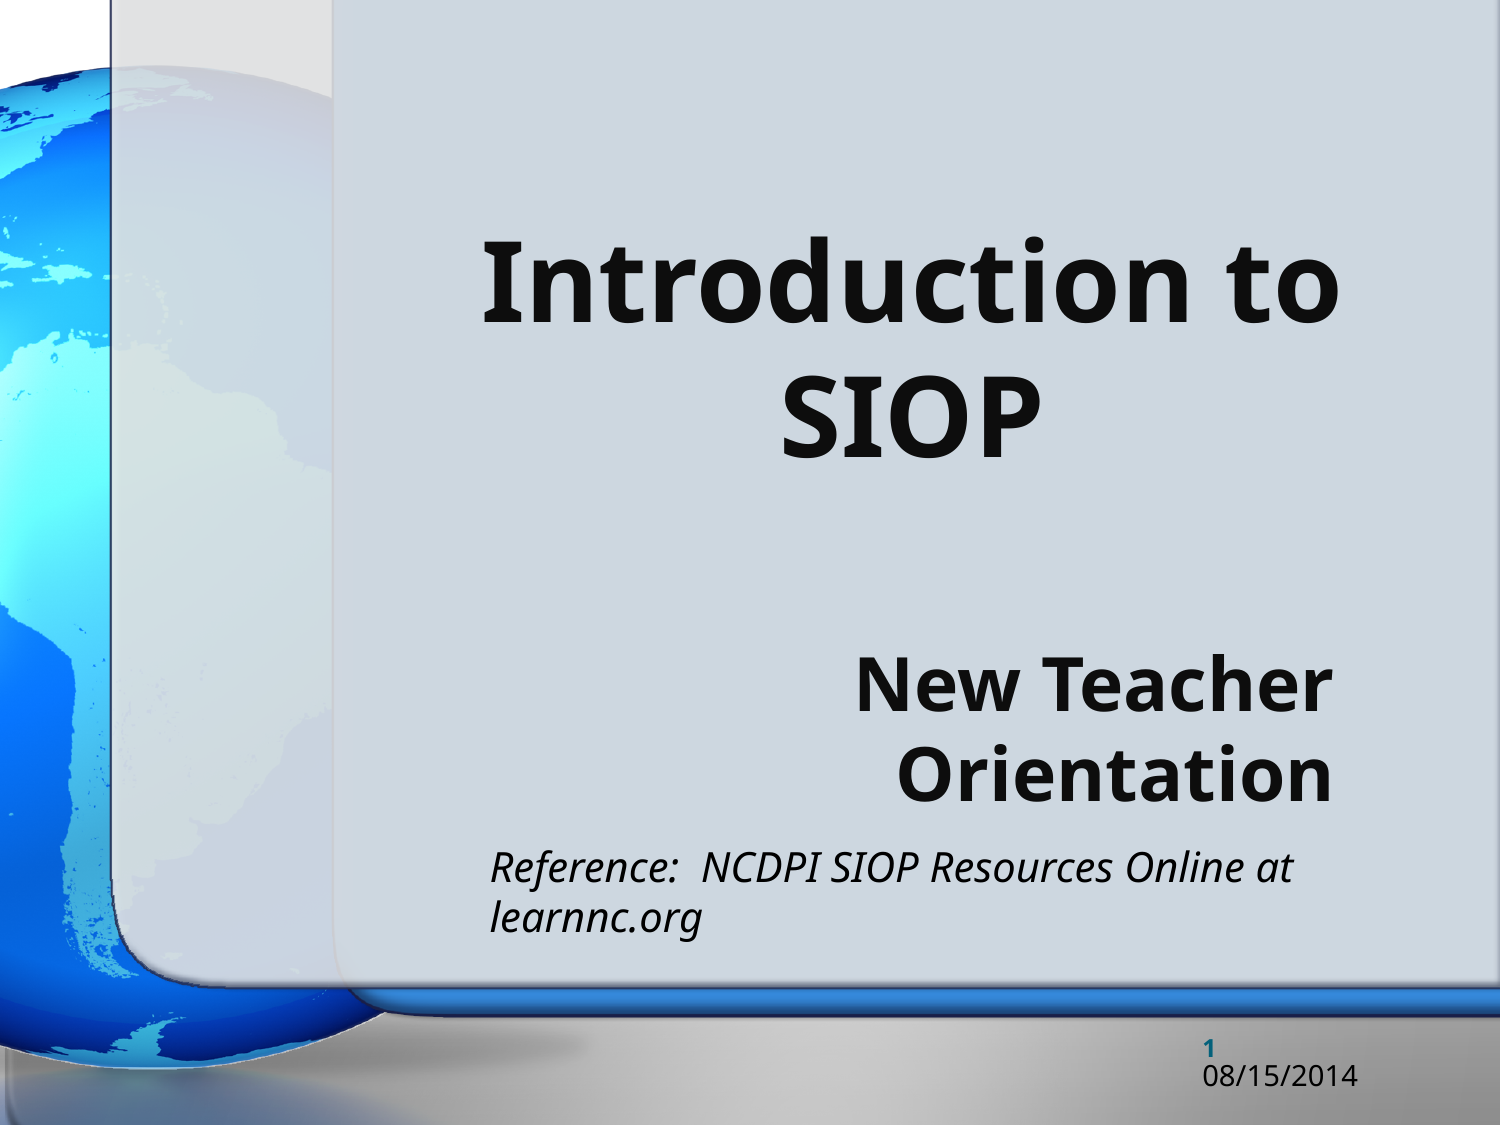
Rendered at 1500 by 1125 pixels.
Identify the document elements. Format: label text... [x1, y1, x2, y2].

slide_number 1 [1187, 1025, 1500, 1050]
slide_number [1187, 1050, 1500, 1125]
subtitle New Teacher Orientation [474, 628, 1350, 833]
title Introduction to SIOP [337, 187, 1488, 488]
text_box Reference: NCDPI SIOP Resources Online at learnnc.org [474, 833, 1450, 949]
picture [0, 0, 1500, 1125]
